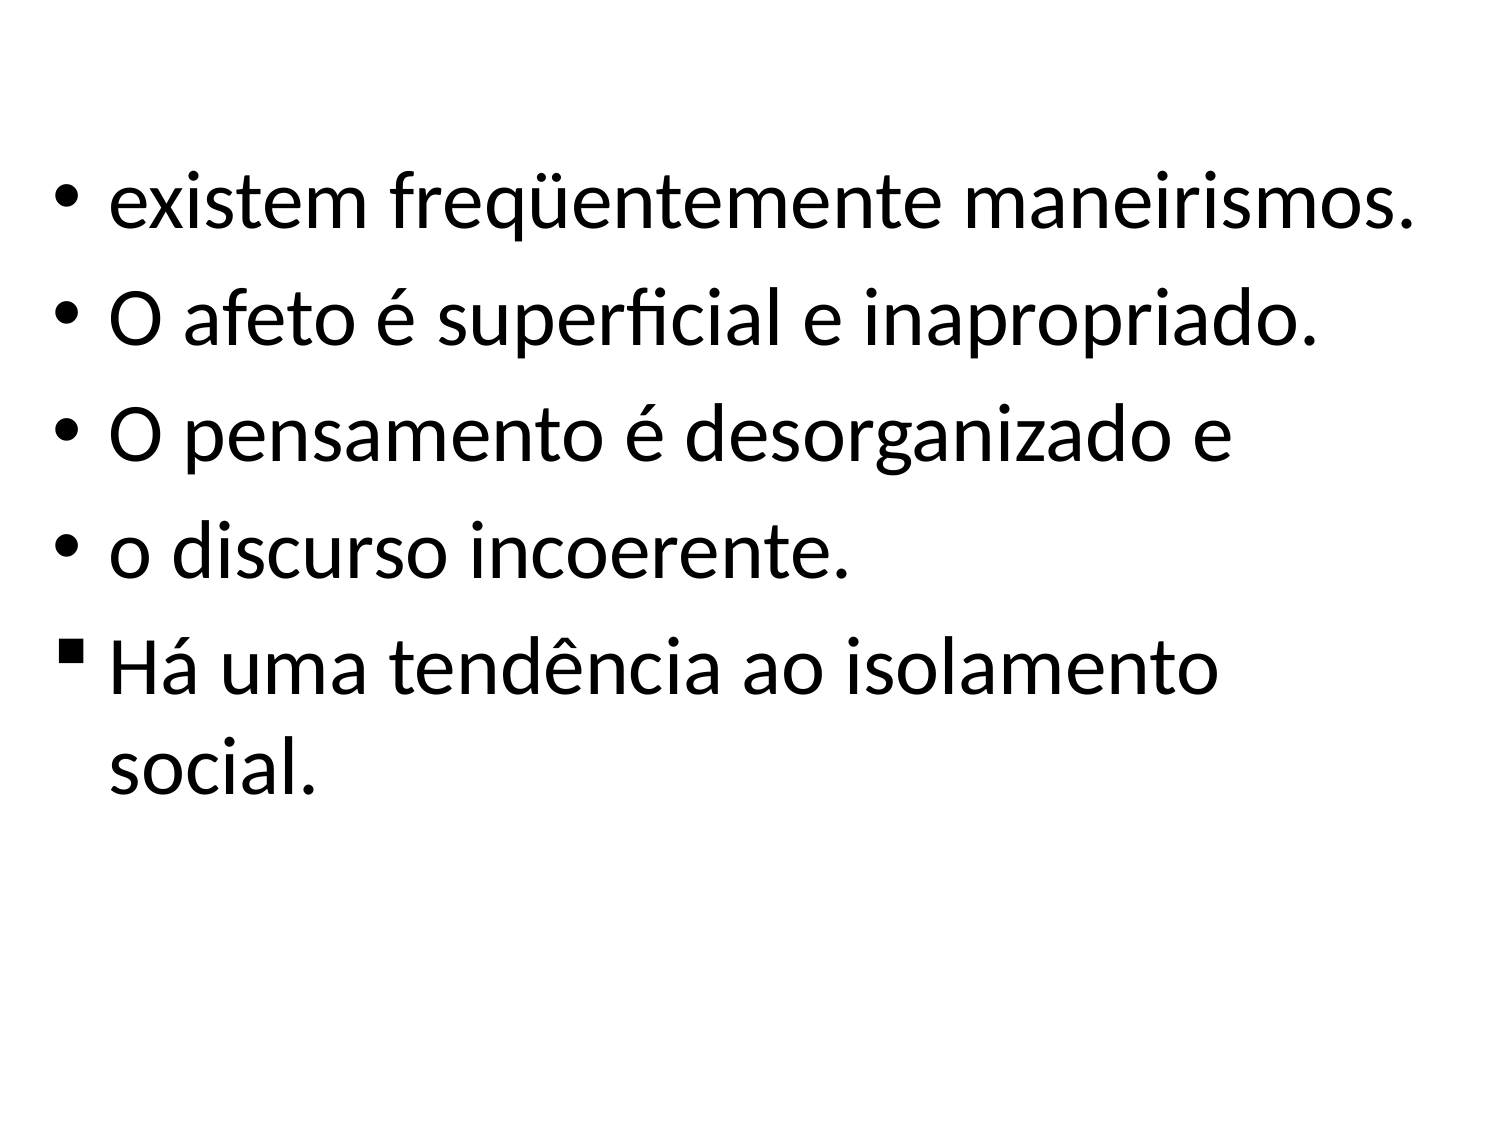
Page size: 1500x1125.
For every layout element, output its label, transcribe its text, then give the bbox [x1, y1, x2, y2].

list existem freqüentemente maneirismos. O afeto é superficial e inapropriado. O pensamento é desorganizado e o discurso incoerente. Há uma tendência ao isolamento social. [37, 137, 1450, 1005]
